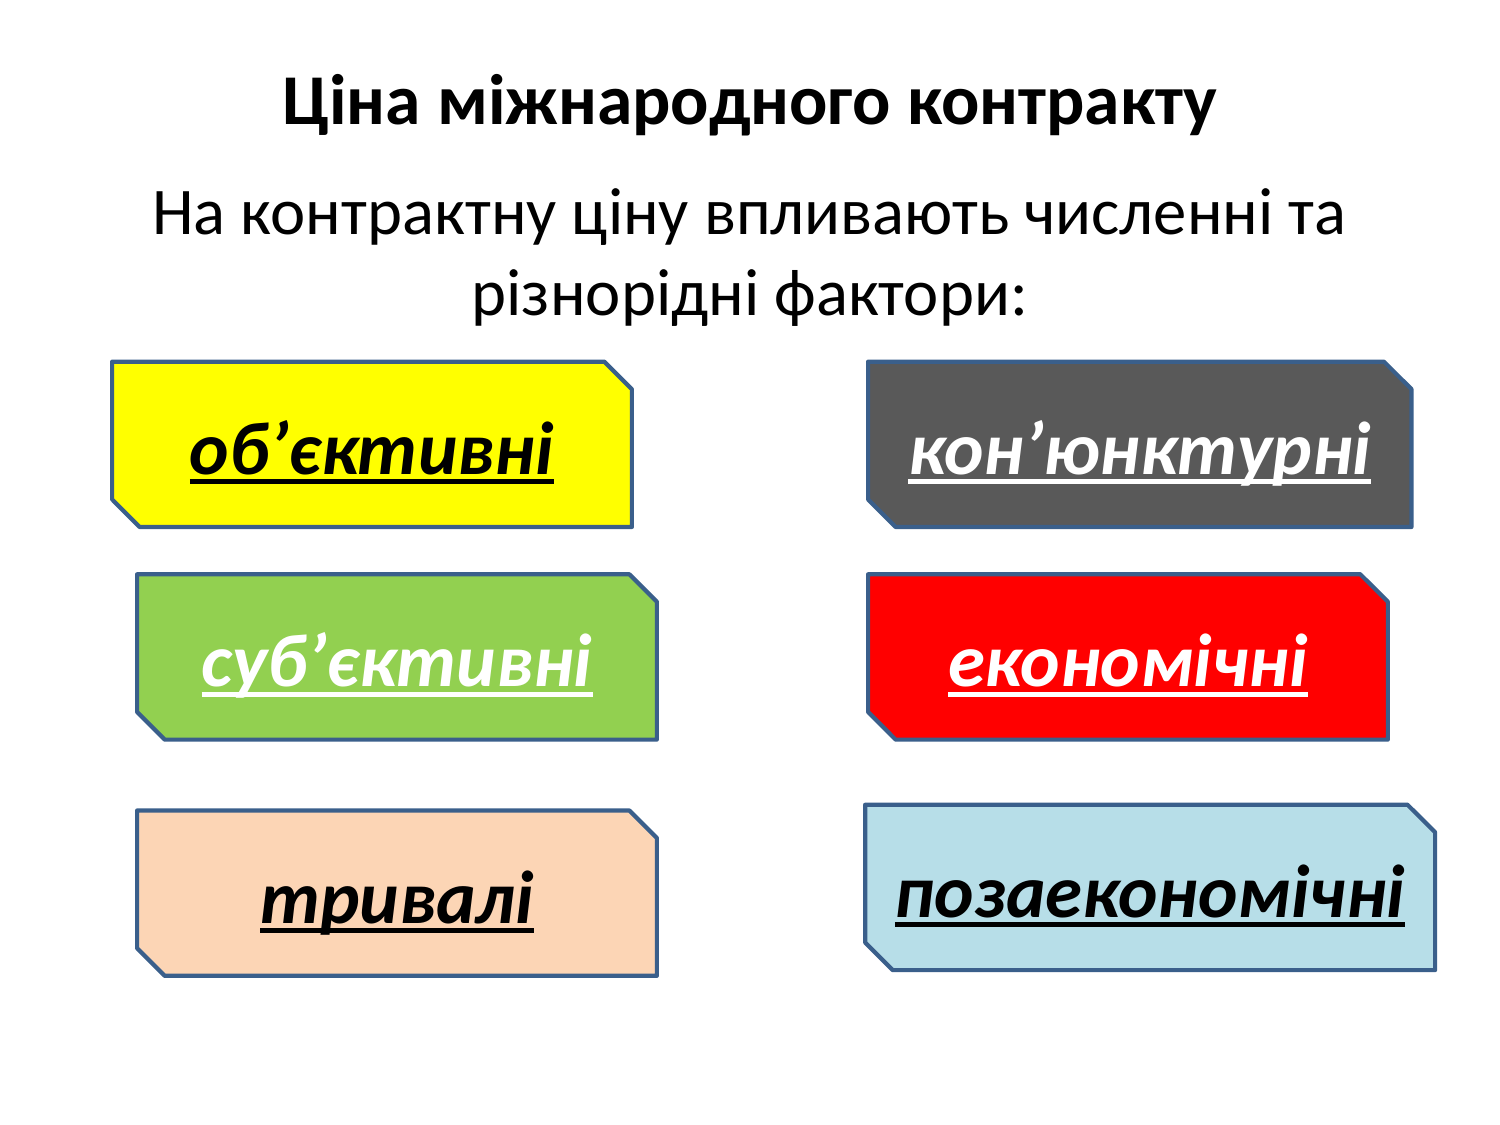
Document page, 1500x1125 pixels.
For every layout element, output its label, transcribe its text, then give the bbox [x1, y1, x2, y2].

list На контрактну ціну впливають численні та різнорідні фактори: [75, 160, 1425, 1005]
text_box позаекономічні [863, 802, 1438, 973]
text_box суб’єктивні [135, 572, 659, 742]
text_box економічні [866, 572, 1390, 742]
title Ціна міжнародного контракту [75, 45, 1425, 160]
text_box об’єктивні [110, 359, 634, 530]
text_box кон’юнктурні [866, 359, 1414, 530]
text_box тривалі [135, 808, 659, 978]
